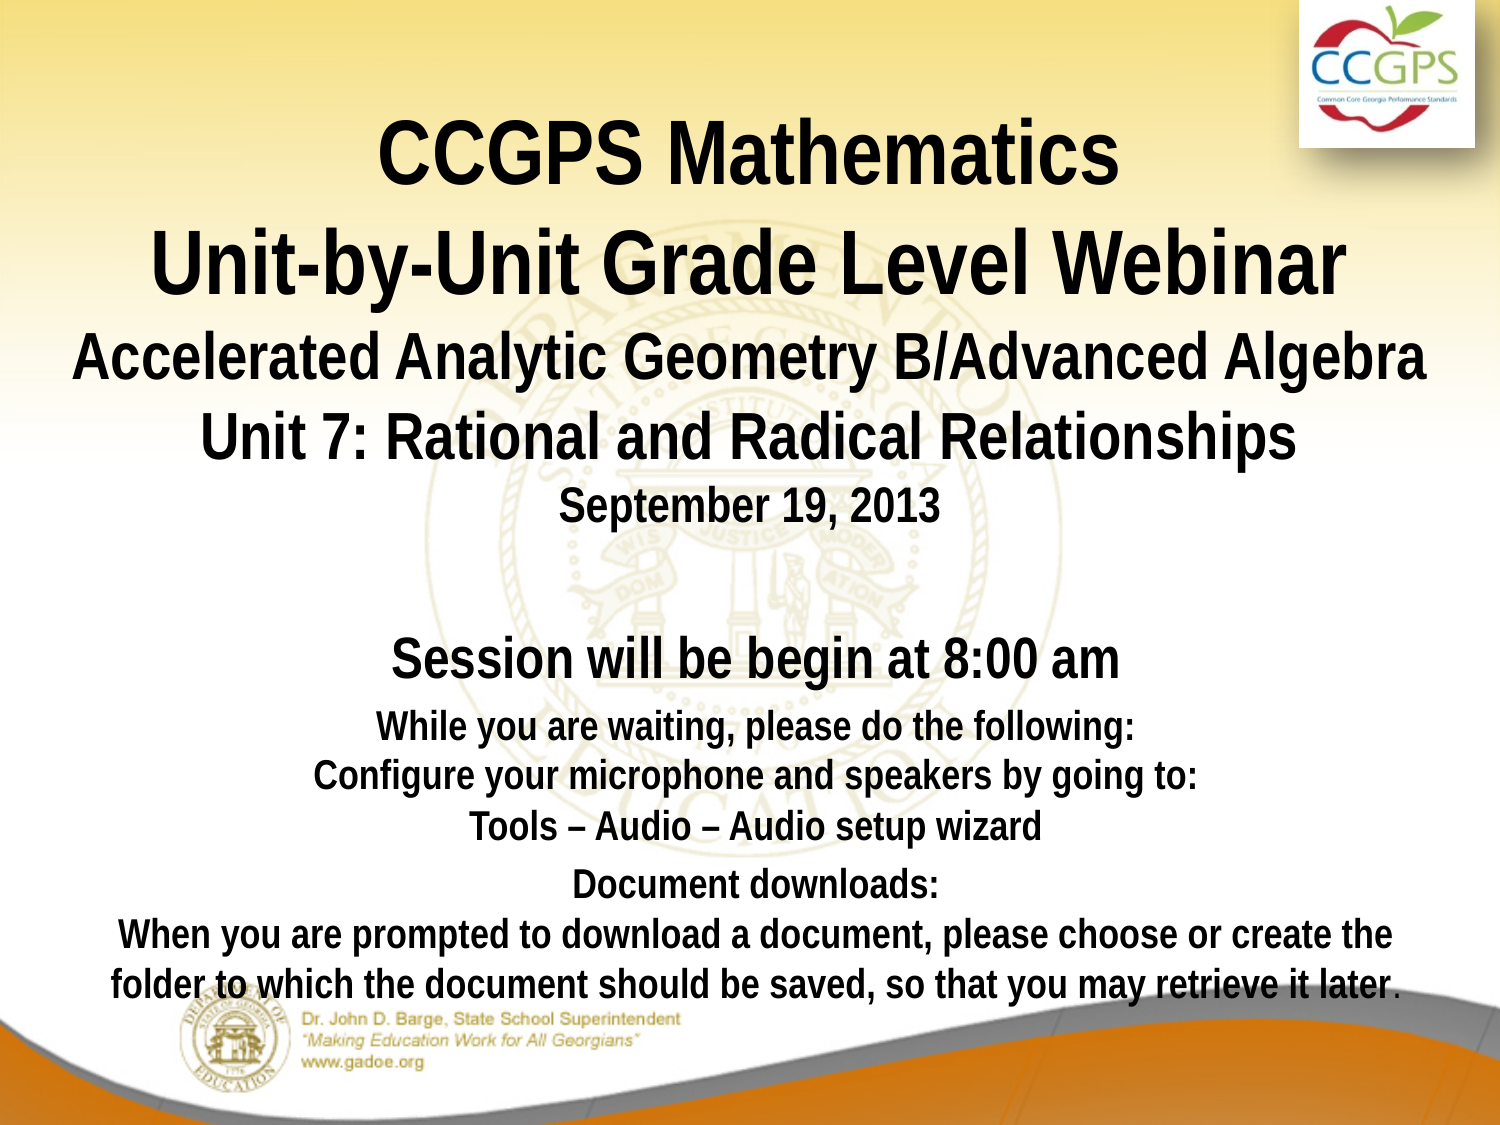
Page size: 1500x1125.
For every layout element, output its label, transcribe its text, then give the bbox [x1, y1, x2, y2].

title CCGPS Mathematics Unit-by-Unit Grade Level Webinar Accelerated Analytic Geometry B/Advanced Algebra Unit 7: Rational and Radical Relationships September 19, 2013 [24, 24, 1476, 601]
subtitle Session will be begin at 8:00 am While you are waiting, please do the following: Configure your microphone and speakers by going to: Tools – Audio – Audio setup wizard Document downloads: When you are prompted to download a document, please choose or create the folder to which the document should be saved, so that you may retrieve it later. [74, 612, 1438, 1038]
picture [0, 0, 1500, 1125]
